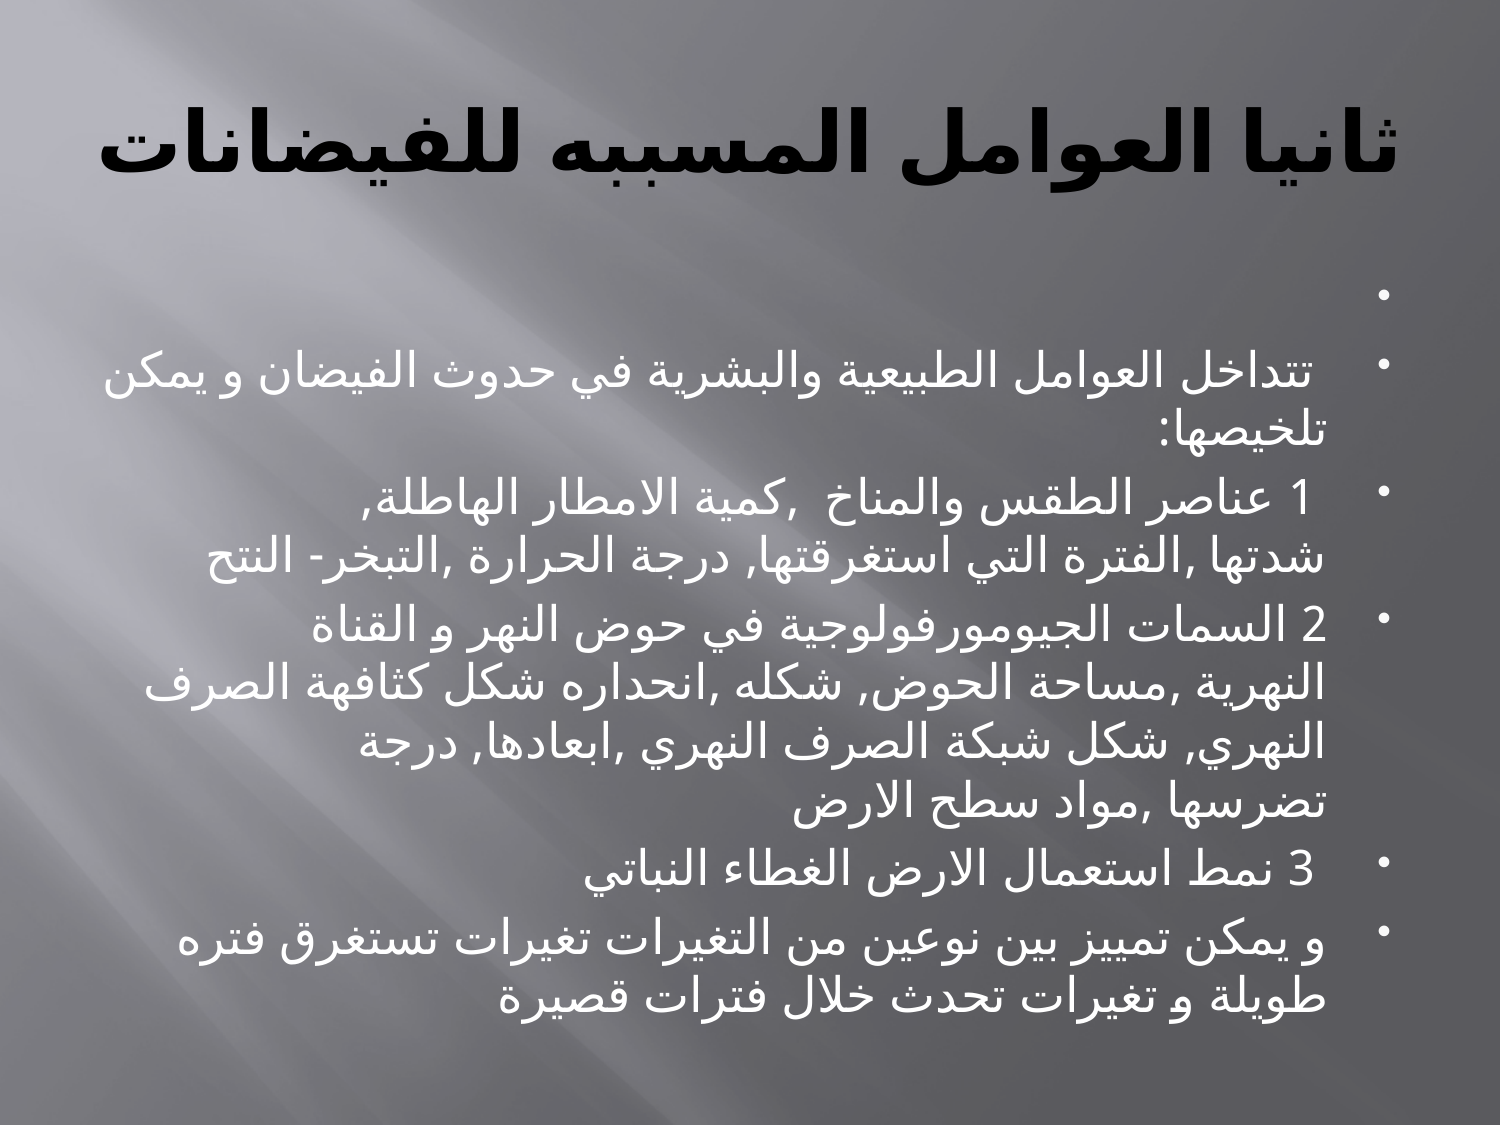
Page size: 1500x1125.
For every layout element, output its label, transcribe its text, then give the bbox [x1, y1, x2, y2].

title ثانيا العوامل المسببه للفيضانات [75, 45, 1425, 233]
list تتداخل العوامل الطبيعية والبشرية في حدوث الفيضان و يمكن تلخيصها: 1 عناصر الطقس والمناخ ,كمية الامطار الهاطلة, شدتها ,الفترة التي استغرقتها, درجة الحرارة ,التبخر- النتح 2 السمات الجيومورفولوجية في حوض النهر و القناة النهرية ,مساحة الحوض, شكله ,انحداره شكل كثافهة الصرف النهري, شكل شبكة الصرف النهري ,ابعادها, درجة تضرسها ,مواد سطح الارض 3 نمط استعمال الارض الغطاء النباتي و يمكن تمييز بين نوعين من التغيرات تغيرات تستغرق فتره طويلة و تغيرات تحدث خلال فترات قصيرة [75, 262, 1425, 1035]
